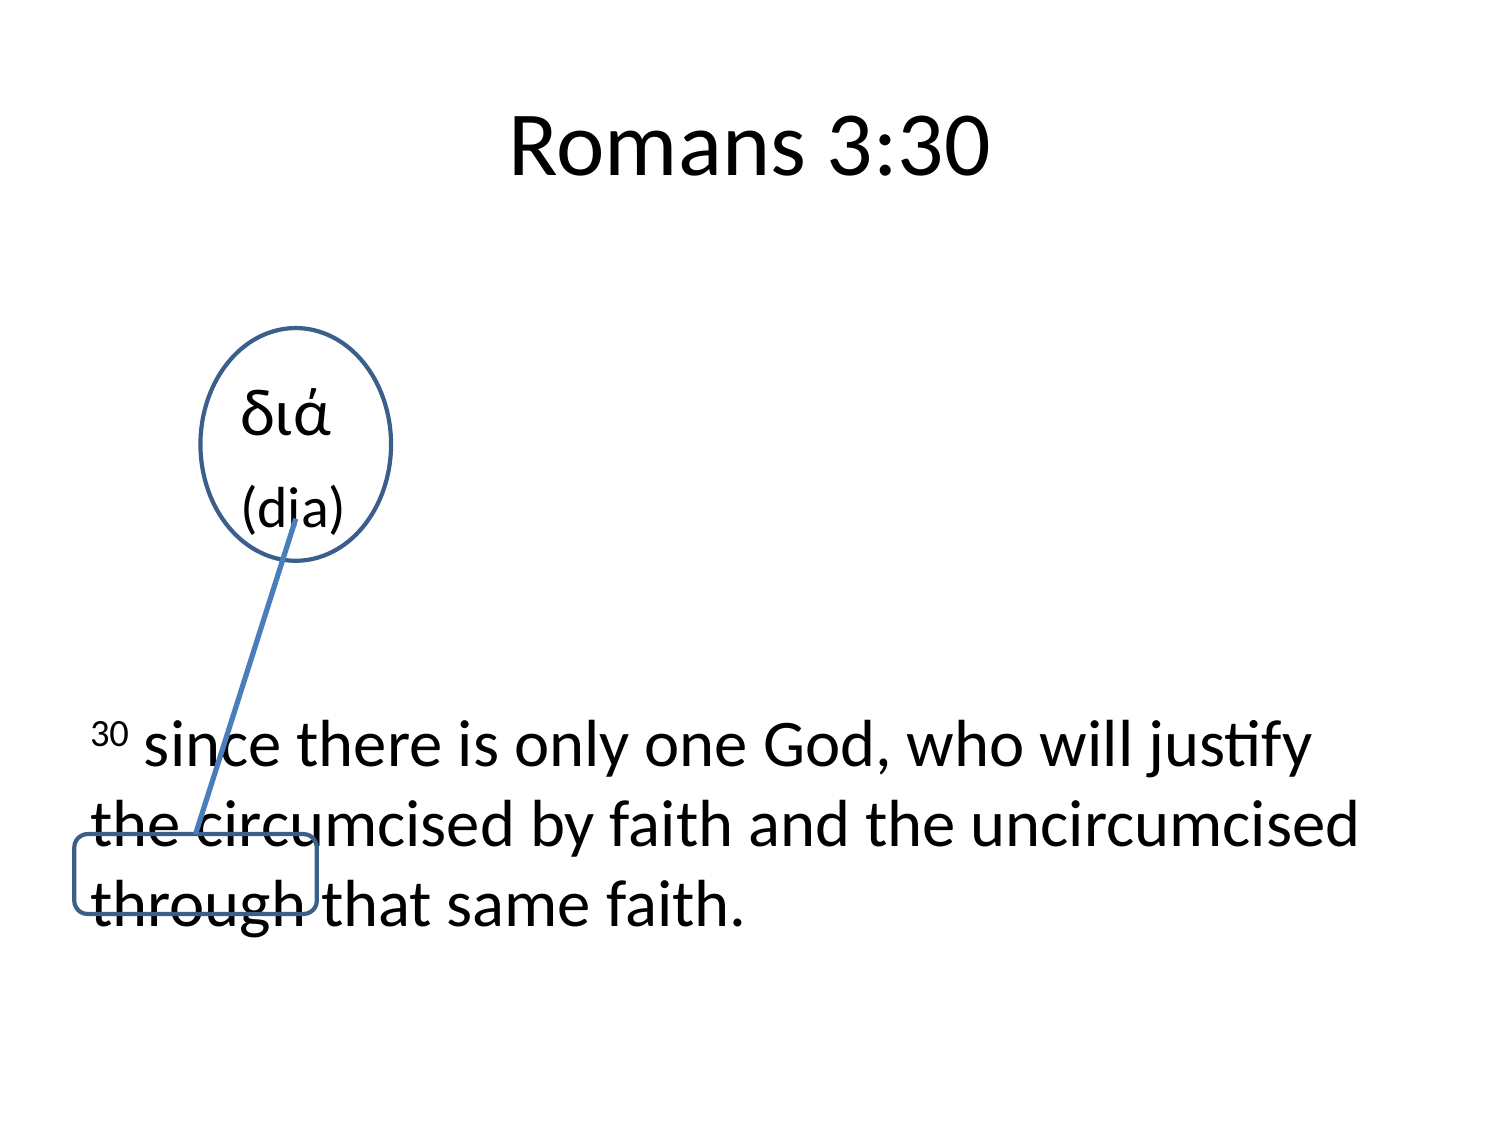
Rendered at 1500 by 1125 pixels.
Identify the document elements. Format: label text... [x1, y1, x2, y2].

title Romans 3:30 [75, 45, 1425, 233]
text_box [72, 831, 319, 917]
list διά (dia) 30 since there is only one God, who will justify the circumcised by faith and the uncircumcised through that same faith. [75, 262, 1425, 1005]
text_box [198, 325, 394, 563]
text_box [195, 560, 296, 835]
